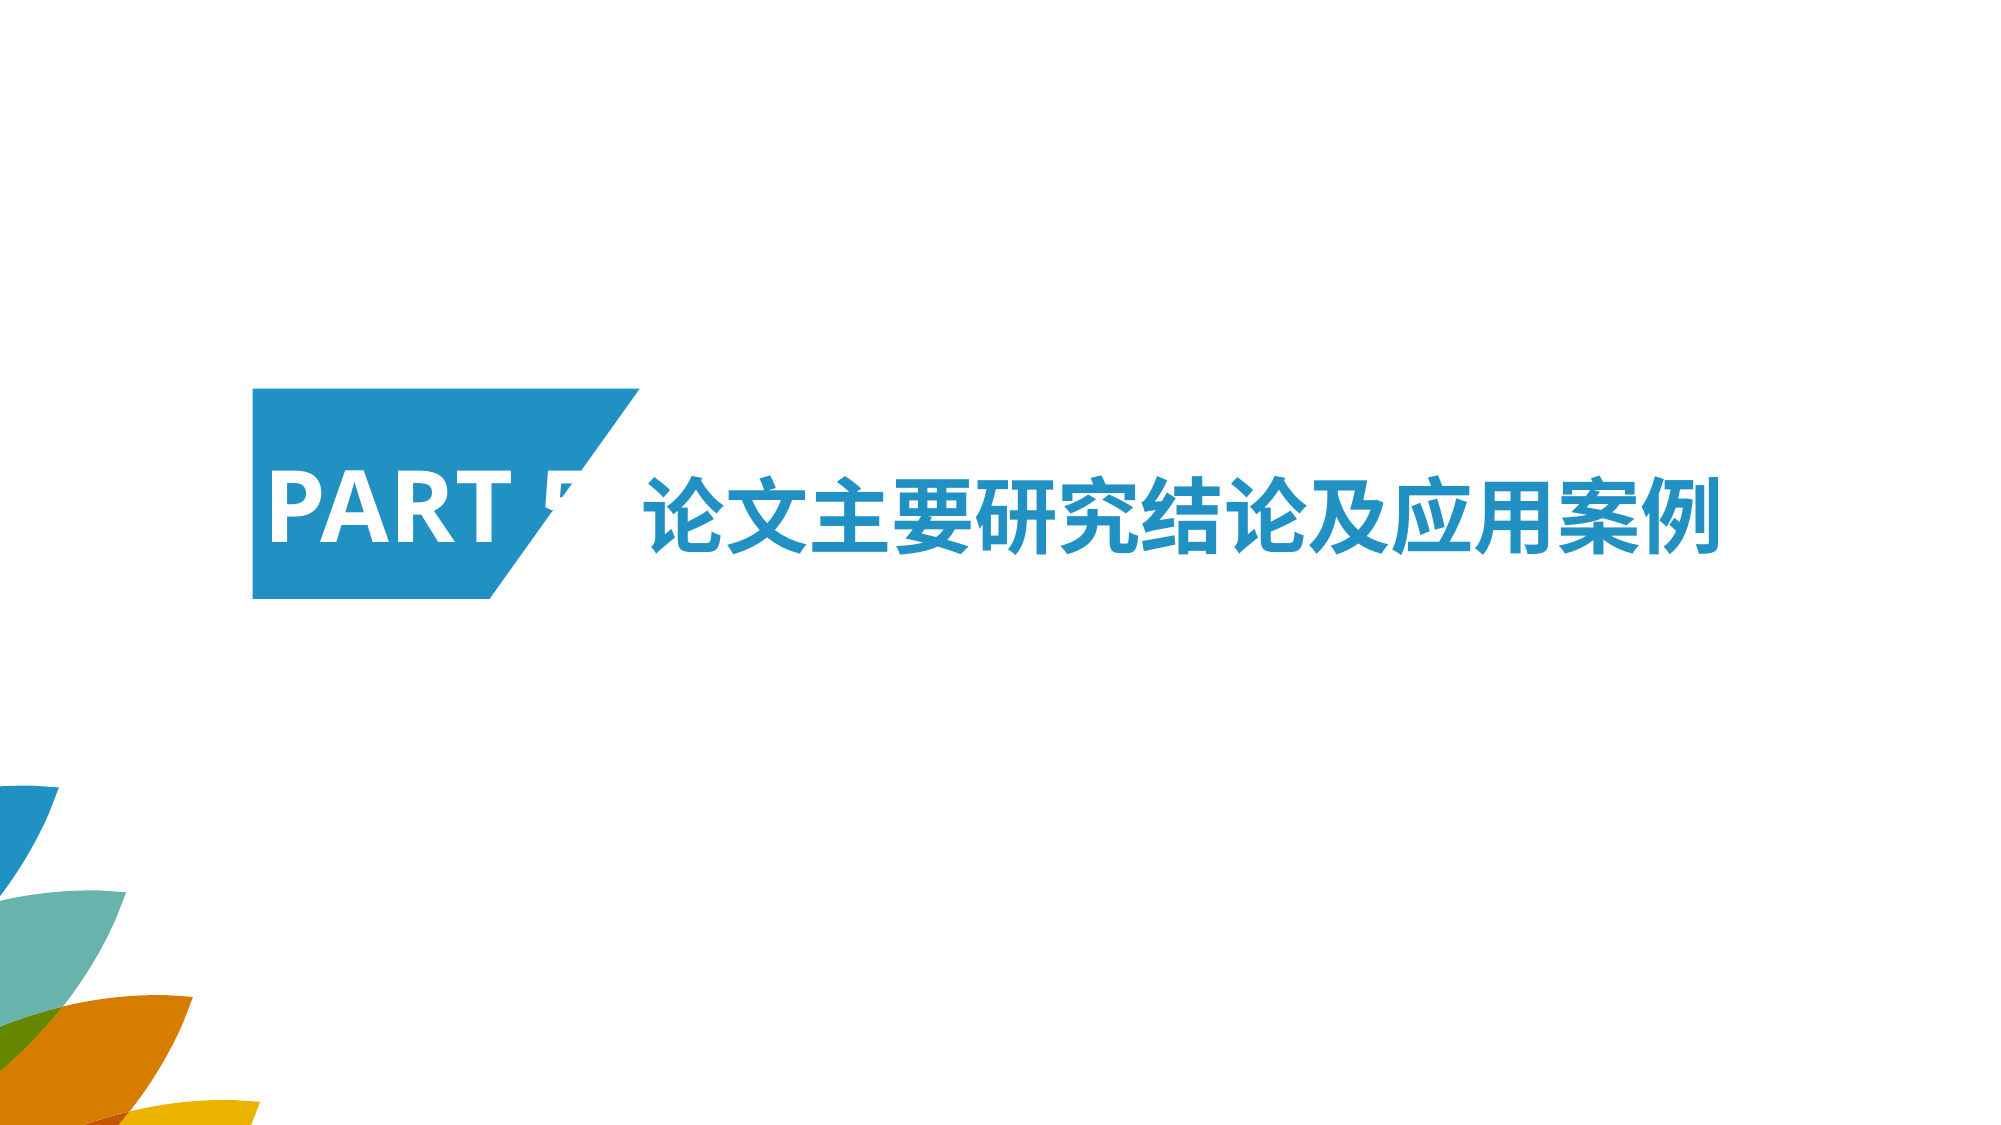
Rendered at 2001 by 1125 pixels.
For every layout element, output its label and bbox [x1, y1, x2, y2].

text_box [248, 388, 1814, 599]
text_box [0, 845, 310, 1125]
